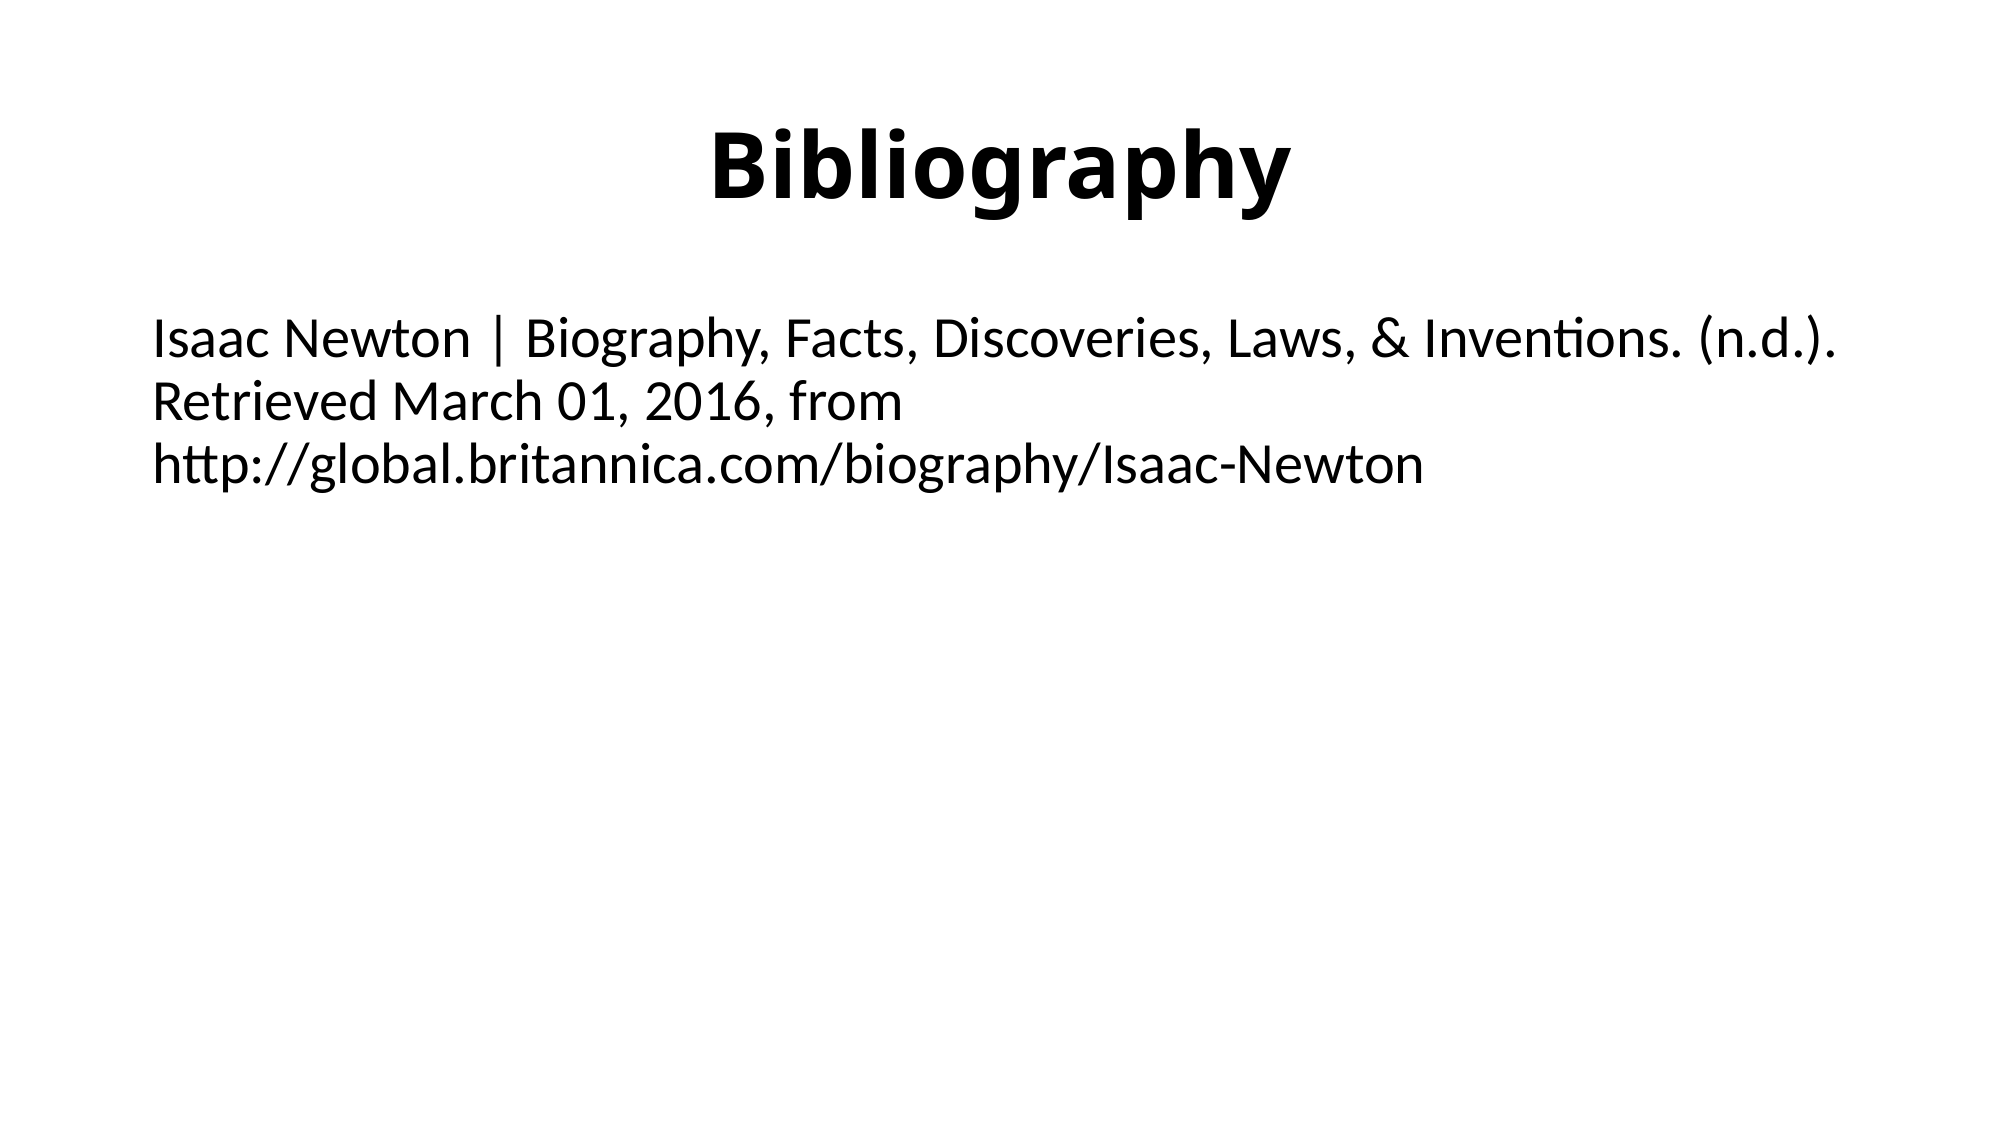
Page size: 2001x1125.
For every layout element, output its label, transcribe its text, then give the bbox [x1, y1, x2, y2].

title Bibliography [137, 59, 1863, 278]
list Isaac Newton | Biography, Facts, Discoveries, Laws, & Inventions. (n.d.). Retrieved March 01, 2016, from http://global.britannica.com/biography/Isaac-Newton [137, 299, 1863, 1014]
